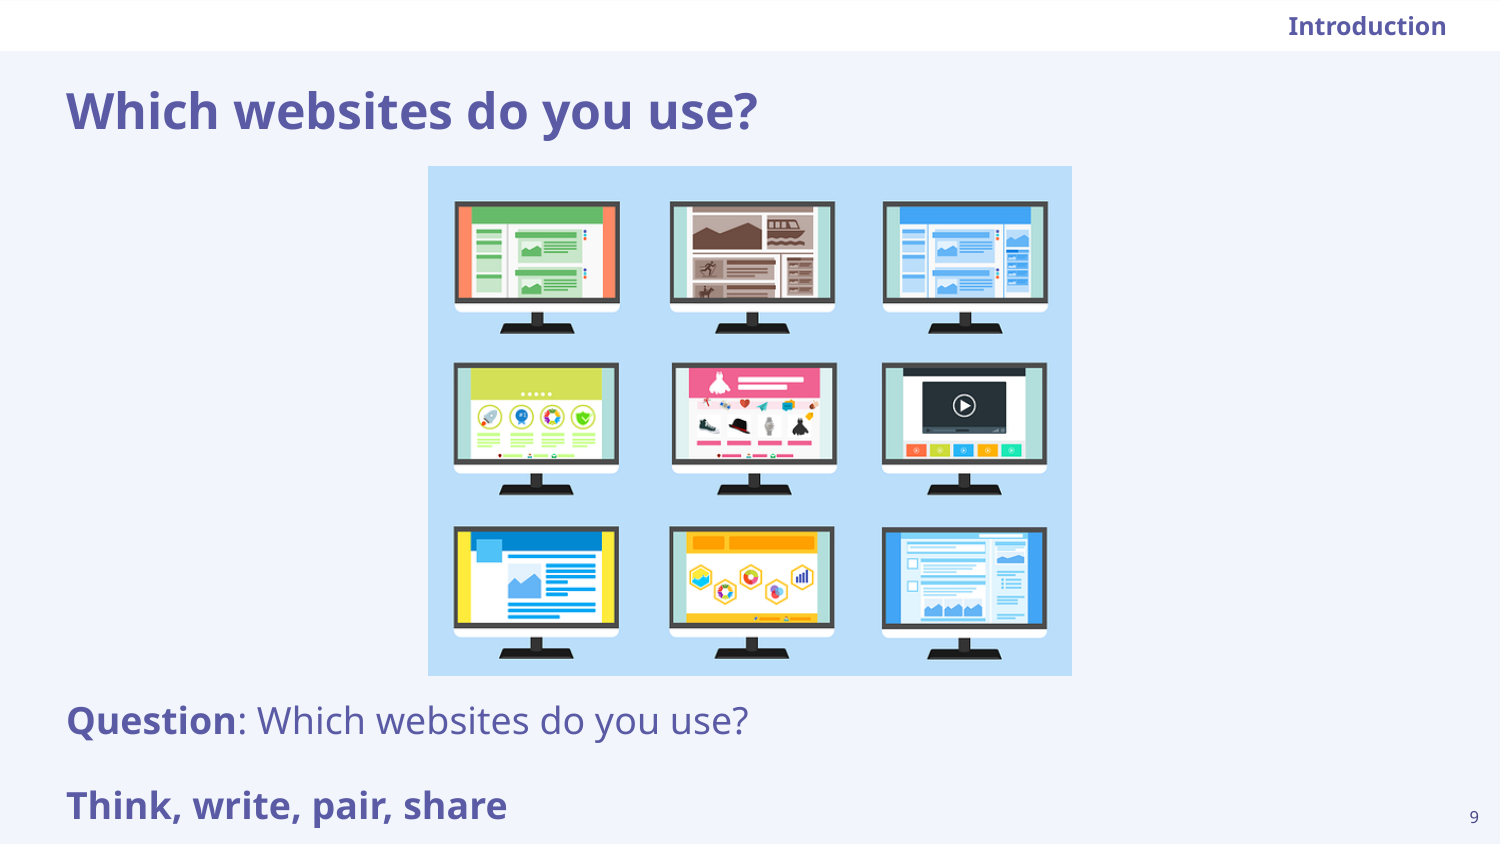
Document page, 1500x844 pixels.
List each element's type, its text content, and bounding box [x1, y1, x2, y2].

subtitle Introduction [862, 0, 1448, 52]
list Question: Which websites do you use? Think, write, pair, share [51, 675, 1449, 790]
title Which websites do you use? [51, 52, 1449, 167]
picture [428, 166, 1072, 677]
slide_number ‹#› [1448, 792, 1500, 844]
